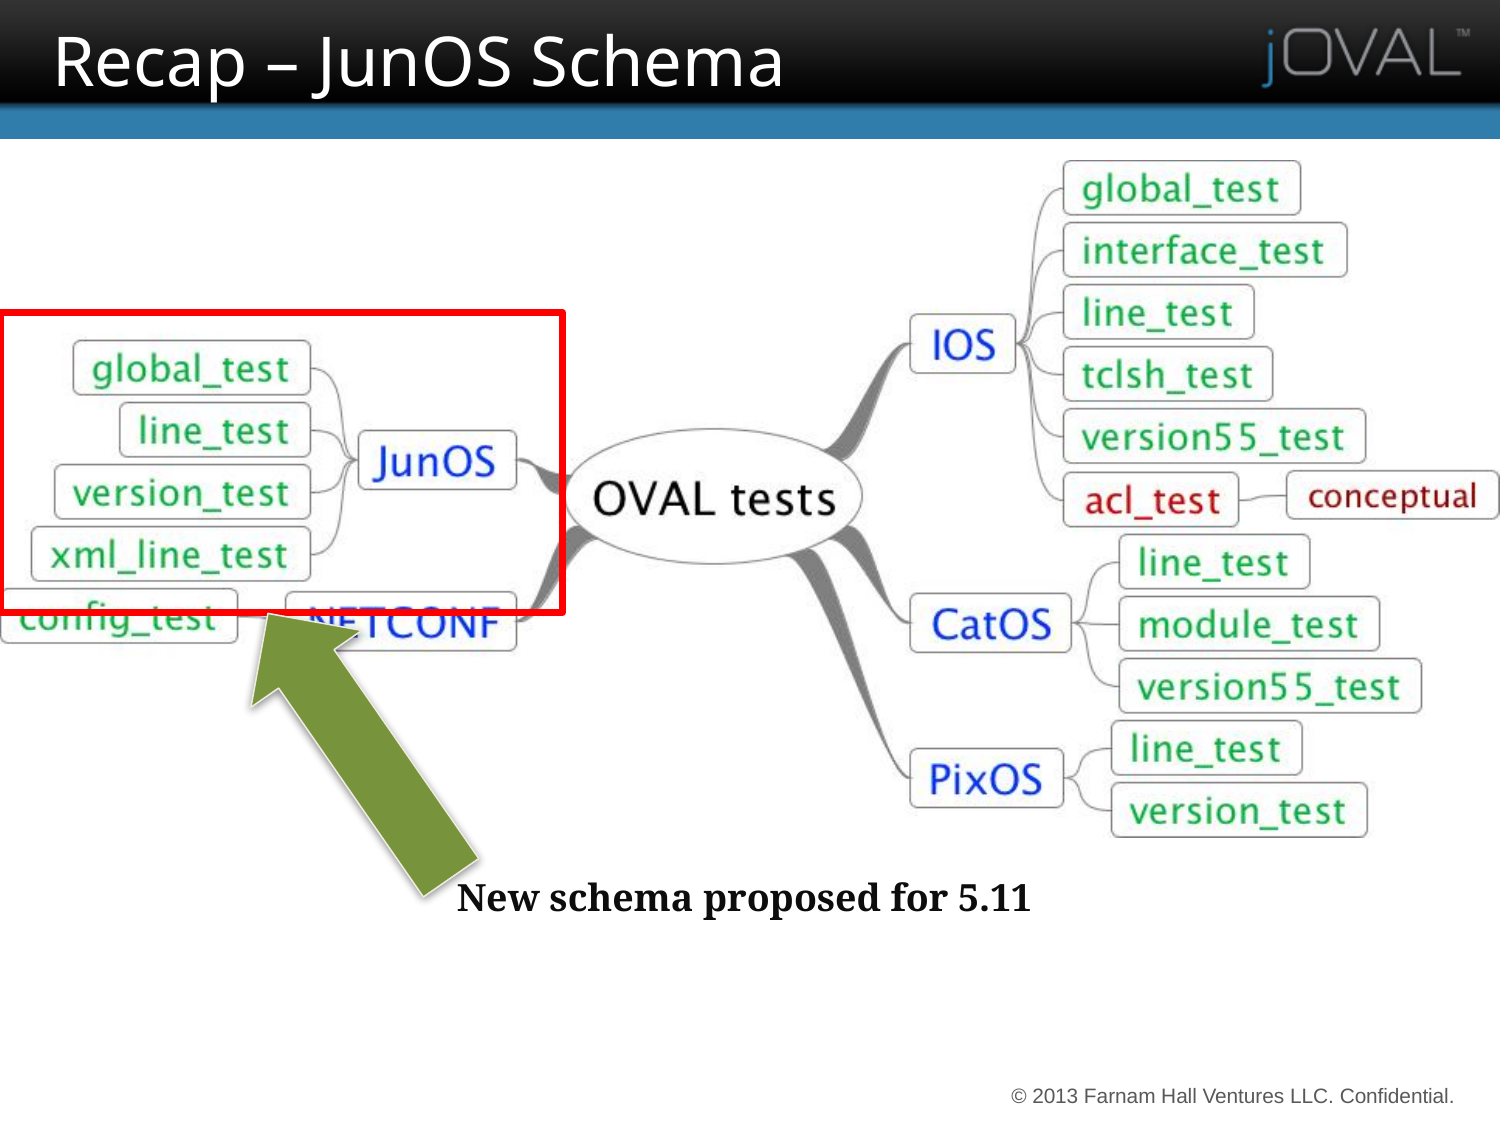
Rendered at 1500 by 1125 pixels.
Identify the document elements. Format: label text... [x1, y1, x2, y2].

text_box New schema proposed for 5.11 [442, 866, 1113, 926]
picture [0, 160, 1500, 838]
footer © 2013 Farnam Hall Ventures LLC. Confidential. [75, 1074, 1475, 1113]
text_box [388, 848, 480, 898]
picture [0, 0, 1500, 139]
